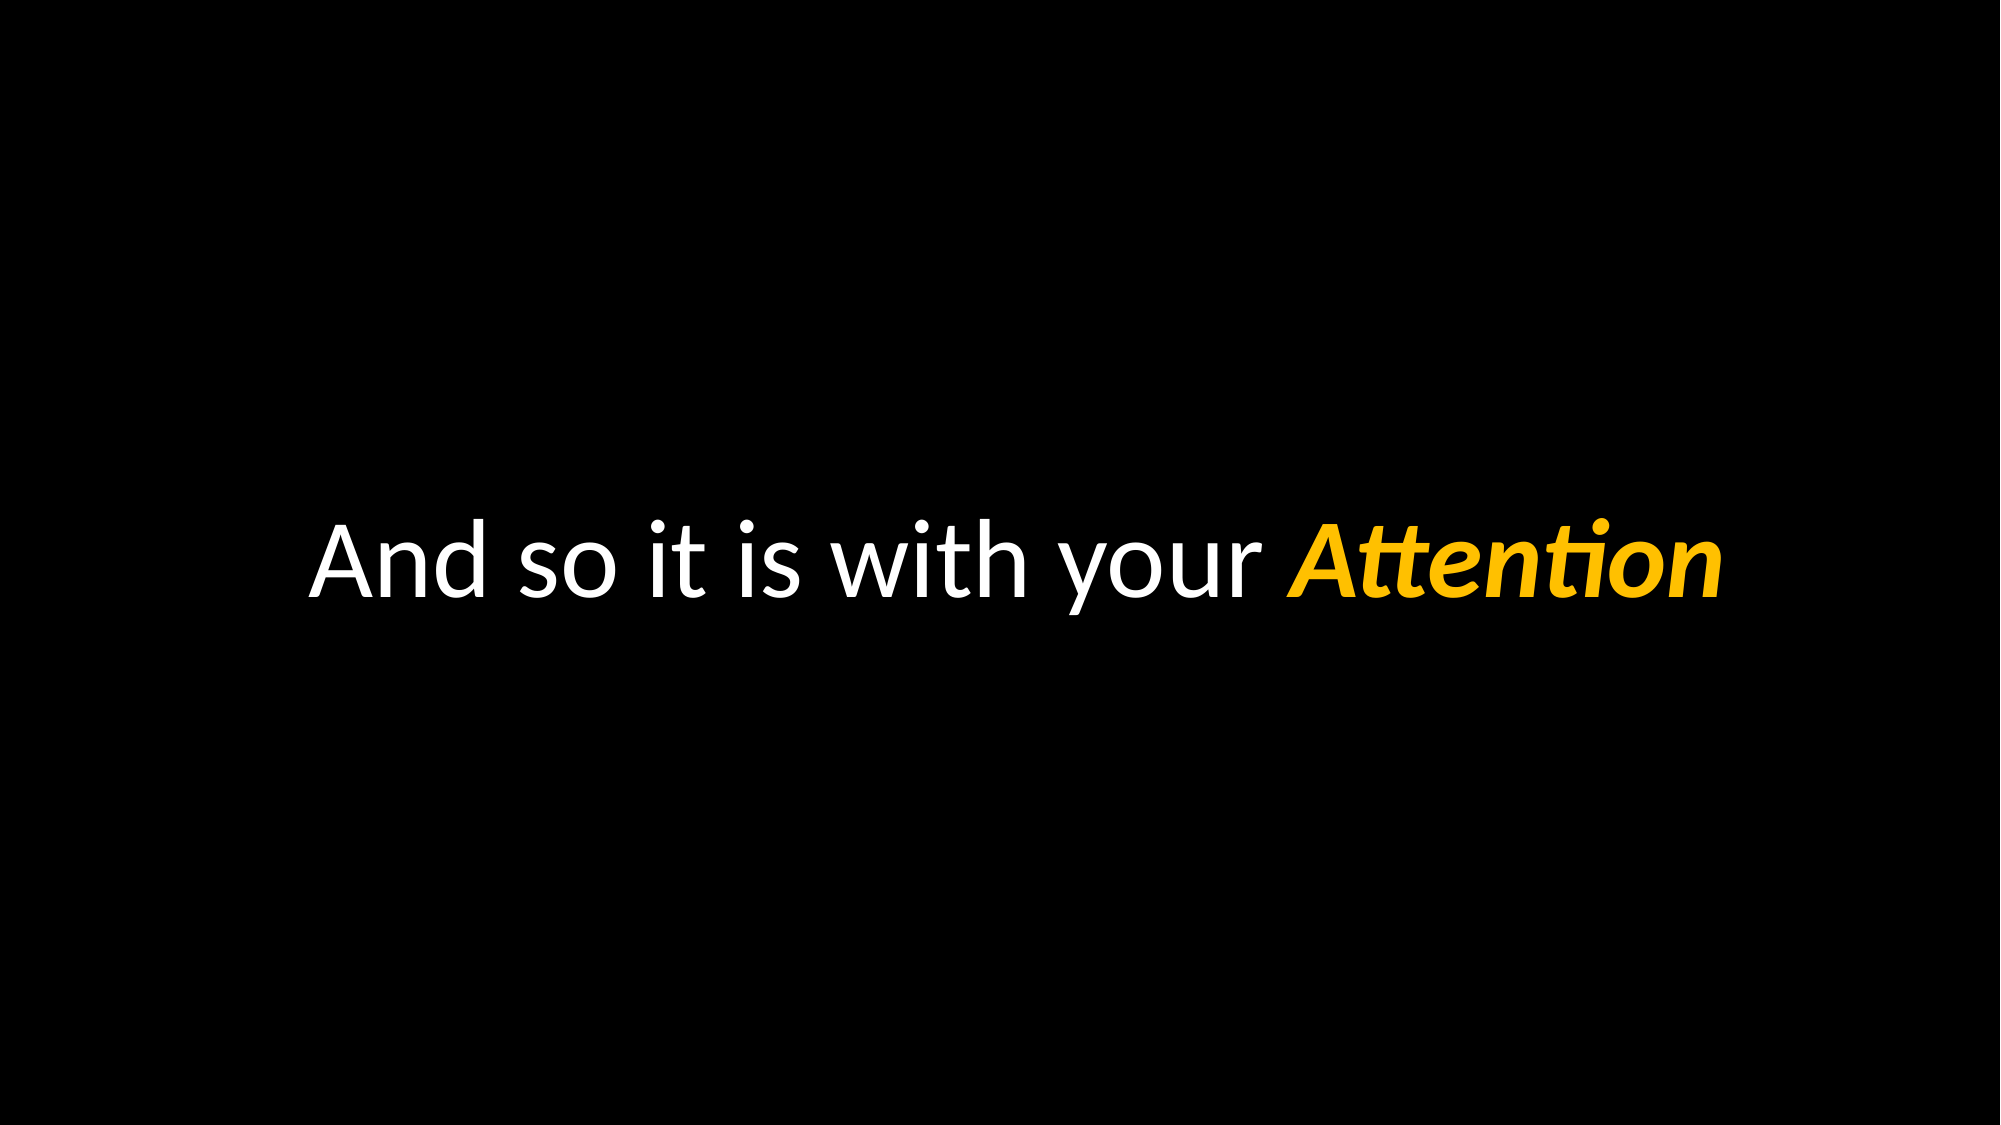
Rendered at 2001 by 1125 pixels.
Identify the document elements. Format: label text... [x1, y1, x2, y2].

list And so it is with your Attention [199, 493, 1835, 967]
